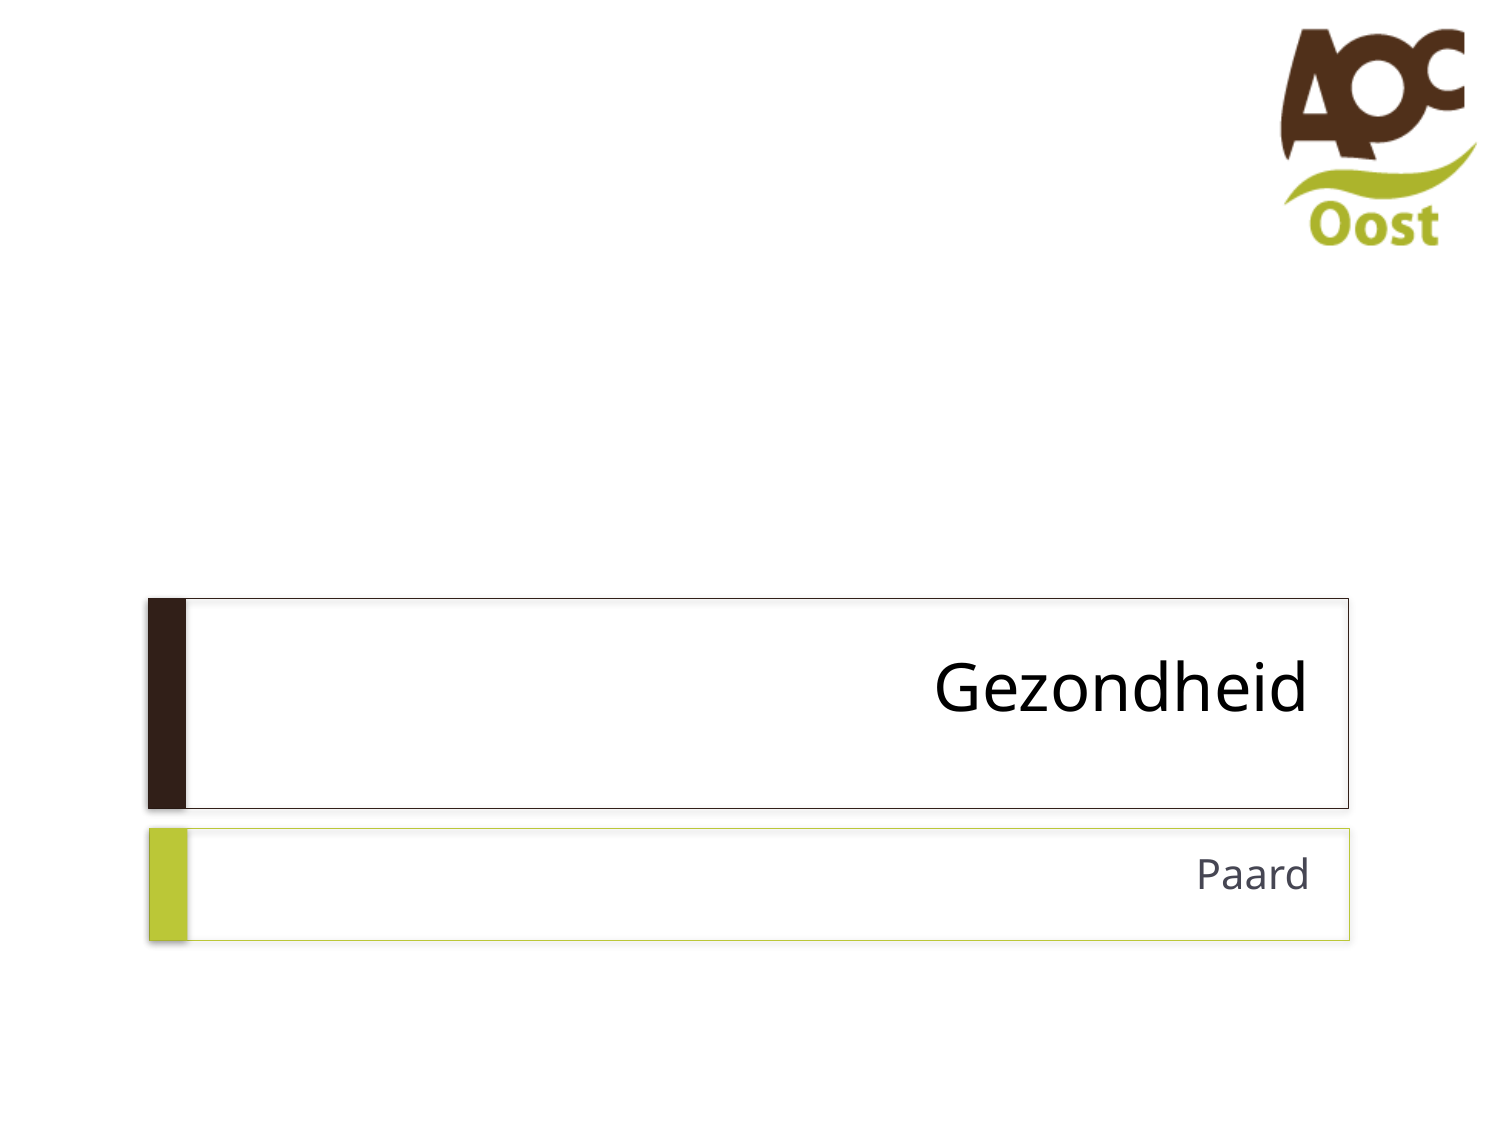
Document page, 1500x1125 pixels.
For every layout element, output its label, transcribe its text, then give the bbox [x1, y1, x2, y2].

picture [1257, 0, 1500, 284]
title Gezondheid [200, 637, 1325, 800]
subtitle Paard [200, 840, 1325, 929]
